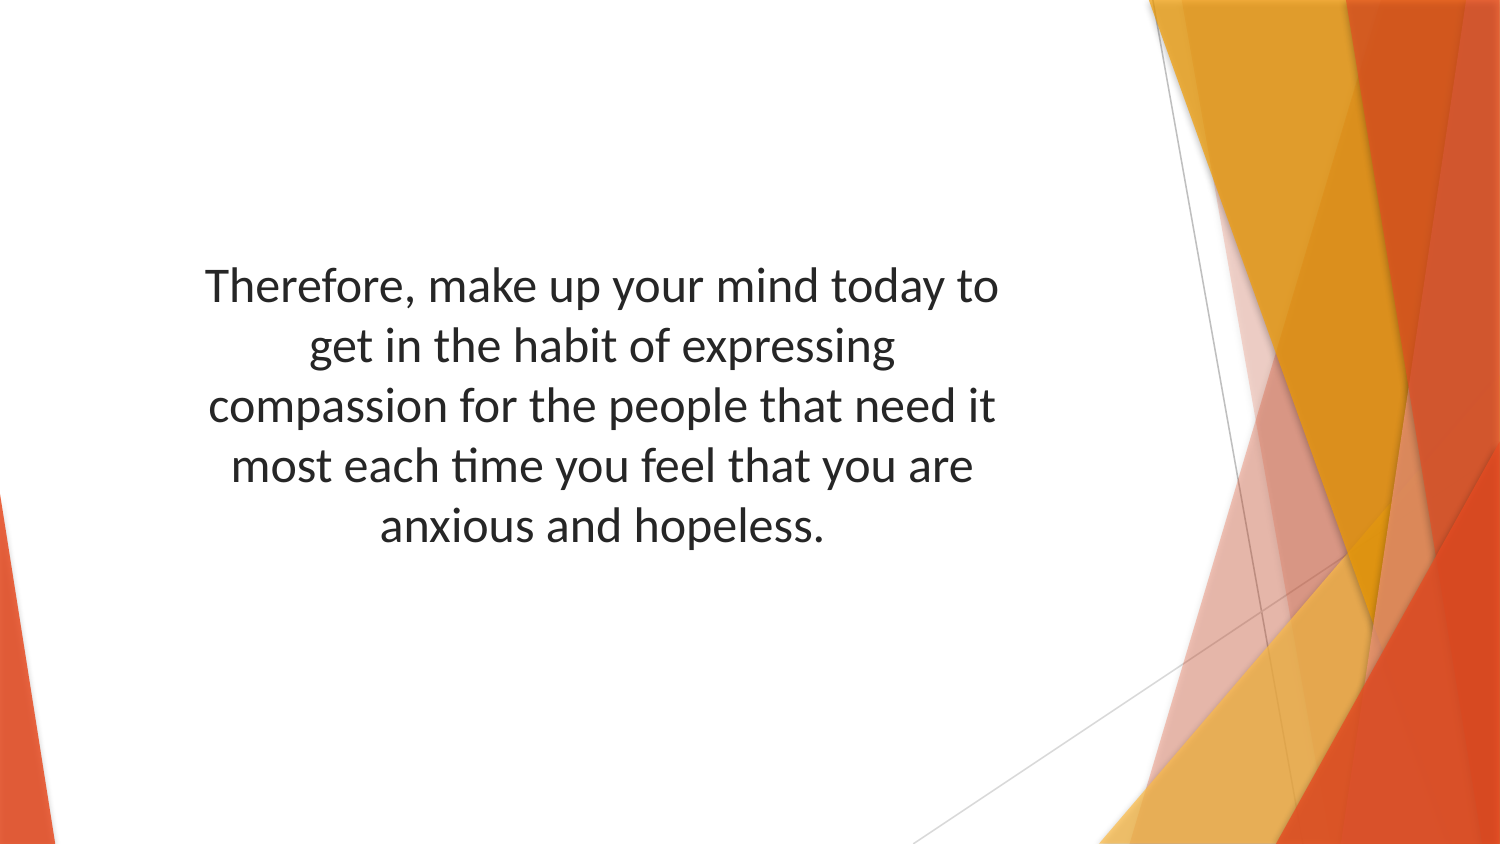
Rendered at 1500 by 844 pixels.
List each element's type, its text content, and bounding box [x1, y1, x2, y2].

list Therefore, make up your mind today to get in the habit of expressing compassion for the people that need it most each time you feel that you are anxious and hopeless. [171, 244, 1034, 576]
